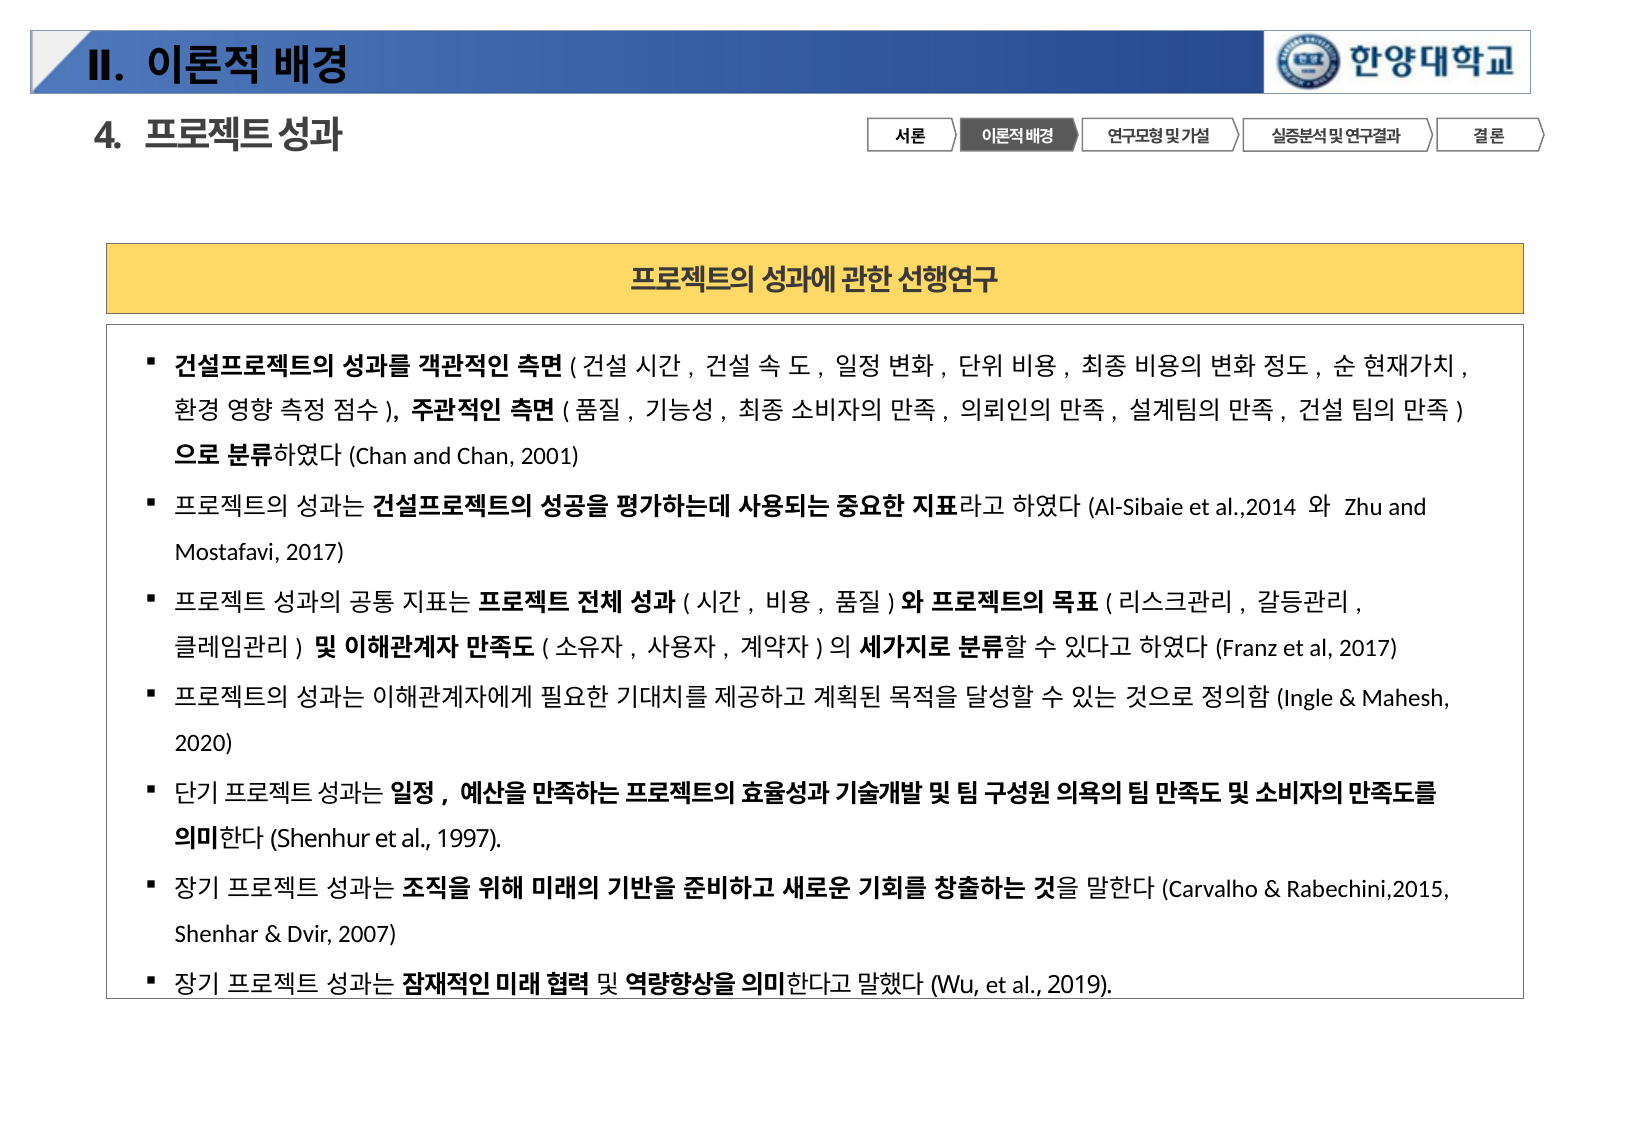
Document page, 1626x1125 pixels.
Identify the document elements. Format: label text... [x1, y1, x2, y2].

text_box 프로젝트의 성과에 관한 선행연구 [106, 243, 1524, 314]
text_box 건설프로젝트의 성과를 객관적인 측면(건설 시간, 건설 속 도, 일정 변화, 단위 비용, 최종 비용의 변화 정도, 순 현재가치, 환경 영향 측정 점수), 주관적인 측면(품질, 기능성, 최종 소비자의 만족, 의뢰인의 만족, 설계팀의 만족, 건설 팀의 만족)으로 분류하였다(Chan and Chan, 2001) 프로젝트의 성과는 건설프로젝트의 성공을 평가하는데 사용되는 중요한 지표라고 하였다(Al-Sibaie et al.,2014 와 Zhu and Mostafavi, 2017) 프로젝트 성과의 공통 지표는 프로젝트 전체 성과(시간, 비용, 품질)와 프로젝트의 목표(리스크관리, 갈등관리, 클레임관리) 및 이해관계자 만족도(소유자, 사용자, 계약자)의 세가지로 분류할 수 있다고 하였다(Franz et al, 2017) 프로젝트의 성과는 이해관계자에게 필요한 기대치를 제공하고 계획된 목적을 달성할 수 있는 것으로 정의함(Ingle & Mahesh, 2020) 단기 프로젝트 성과는 일정, 예산을 만족하는 프로젝트의 효율성과 기술개발 및 팀 구성원 의욕의 팀 만족도 및 소비자의 만족도를 의미한다(Shenhur et al., 1997). 장기 프로젝트 성과는 조직을 위해 미래의 기반을 준비하고 새로운 기회를 창출하는 것을 말한다(Carvalho & Rabechini,2015, Shenhar & Dvir, 2007) 장기 프로젝트 성과는 잠재적인 미래 협력 및 역량향상을 의미한다고 말했다(Wu, et al., 2019). [130, 327, 1500, 1006]
text_box 4. 프로젝트 성과 [78, 91, 1544, 166]
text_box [30, 30, 1531, 97]
text_box [106, 324, 1524, 999]
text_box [867, 118, 1544, 152]
